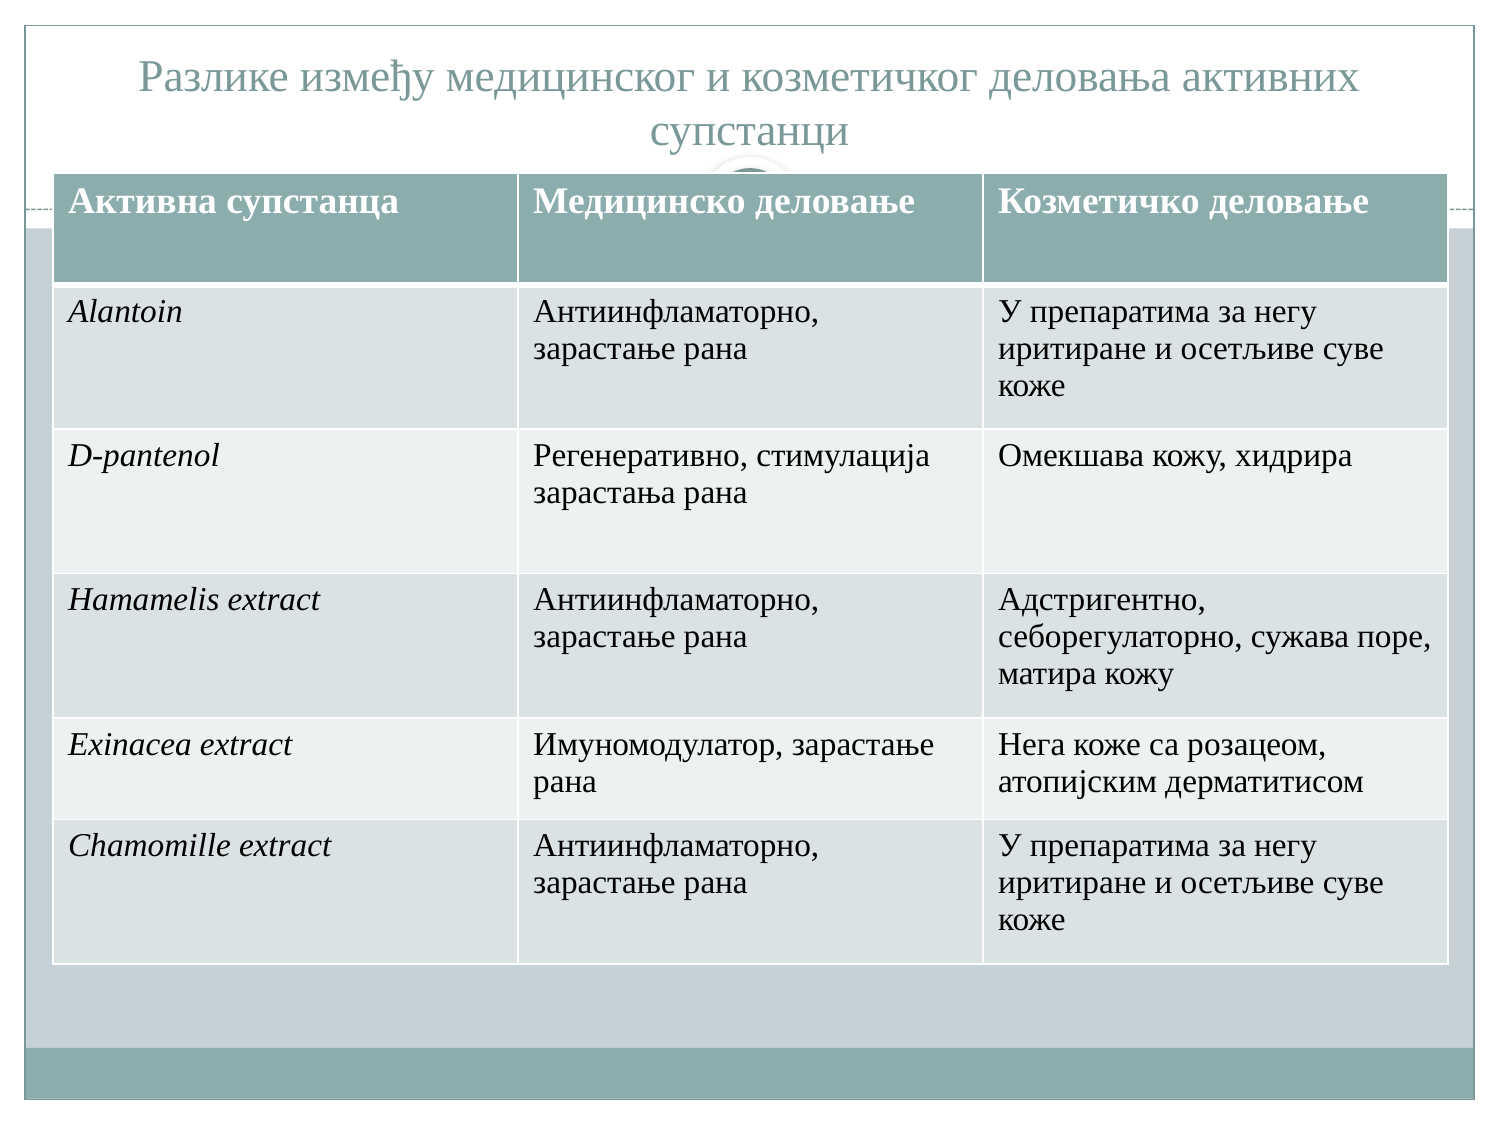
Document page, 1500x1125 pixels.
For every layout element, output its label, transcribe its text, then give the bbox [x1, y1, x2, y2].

table_cell Alantoin [54, 288, 517, 428]
table_cell Нега коже са розацеом, атопијским дерматитисом [984, 719, 1447, 819]
table_cell Aдстригентно, себорегулаторно, сужава поре, матира кожу [984, 574, 1447, 717]
table_cell D-pantenol [54, 430, 517, 573]
table_header Козметичко деловање [984, 174, 1447, 282]
table_header Активна супстанца [54, 174, 517, 282]
table_cell Имуномодулатор, зарастање рана [519, 719, 982, 819]
table_cell Антиинфламаторно, зарастање рана [519, 288, 982, 428]
table_header Медицинско деловање [519, 174, 982, 282]
table_cell У препаратима за негу иритиране и осетљиве суве коже [984, 820, 1447, 963]
table_cell Омекшава кожу, хидрира [984, 430, 1447, 573]
table_cell Chamomille extract [54, 820, 517, 963]
table_cell Регенеративно, стимулација зарастања рана [519, 430, 982, 573]
table_cell Exinacea extract [54, 719, 517, 819]
title Разлике између медицинског и козметичког деловања активних супстанци [49, 37, 1450, 162]
table_cell Hamamelis extract [54, 574, 517, 717]
table_cell У препаратима за негу иритиране и осетљиве суве коже [984, 288, 1447, 428]
table_cell Антиинфламаторно, зарастање рана [519, 820, 982, 963]
table_cell Антиинфламаторно, зарастање рана [519, 574, 982, 717]
